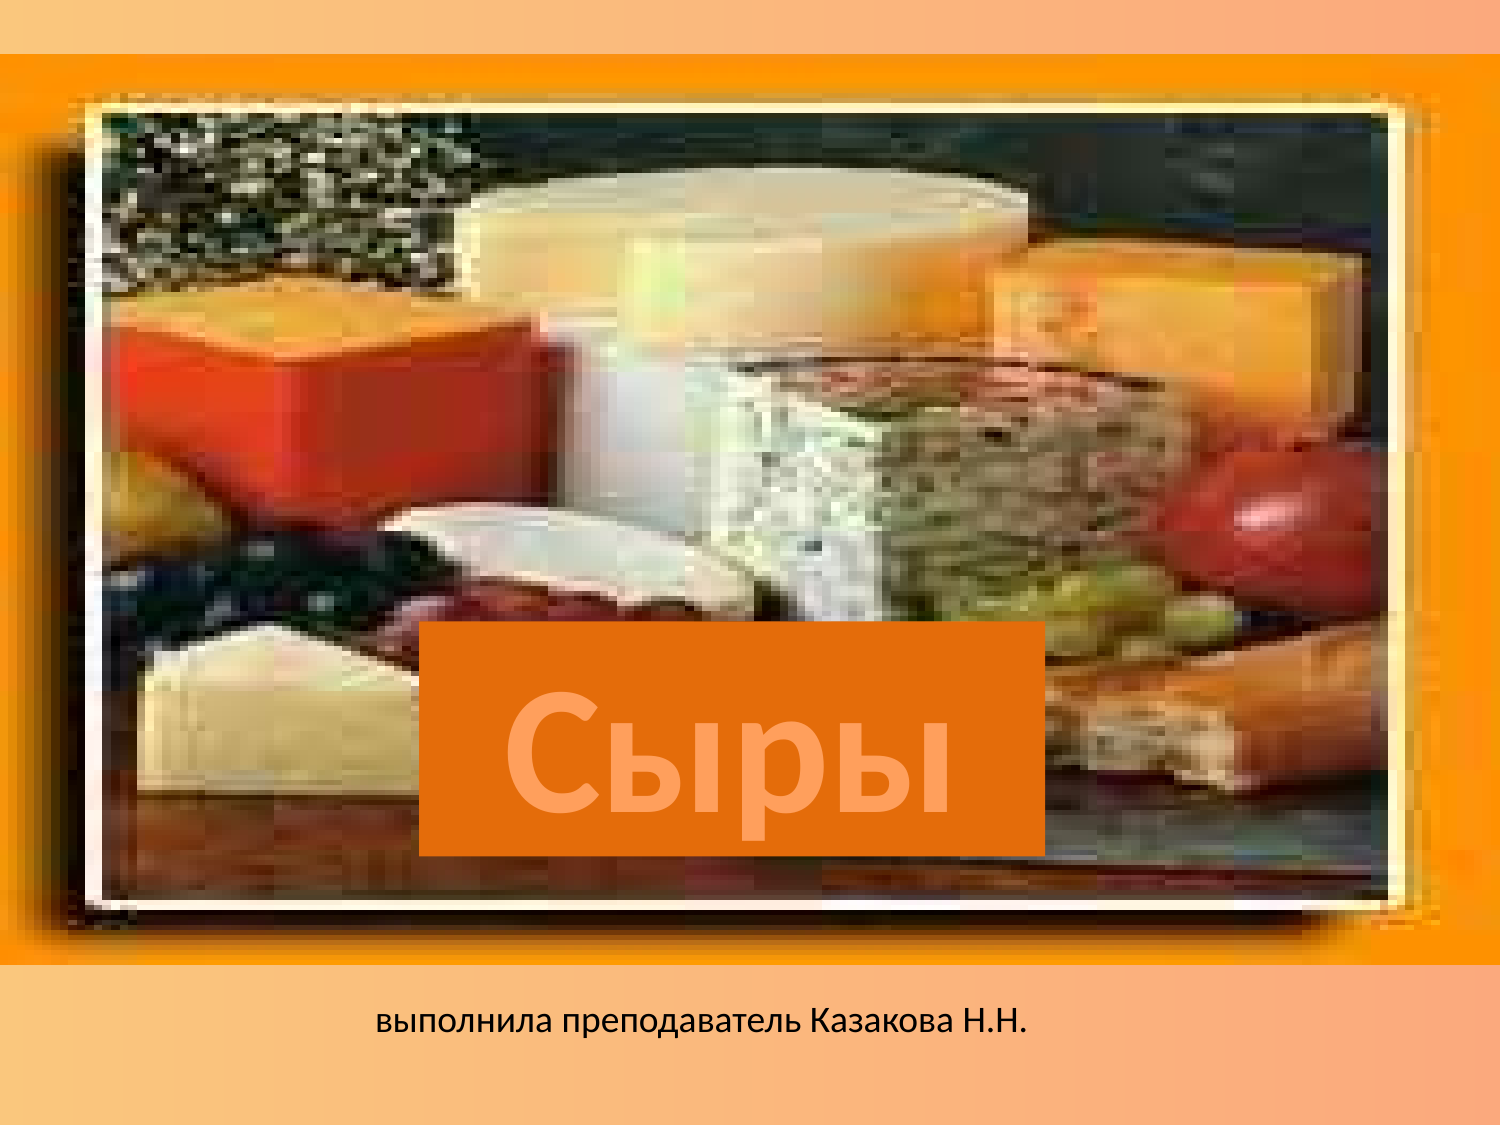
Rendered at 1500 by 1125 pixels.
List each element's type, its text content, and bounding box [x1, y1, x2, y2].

picture [0, 54, 1500, 965]
text_box выполнила преподаватель Казакова Н.Н. [360, 987, 1095, 1048]
